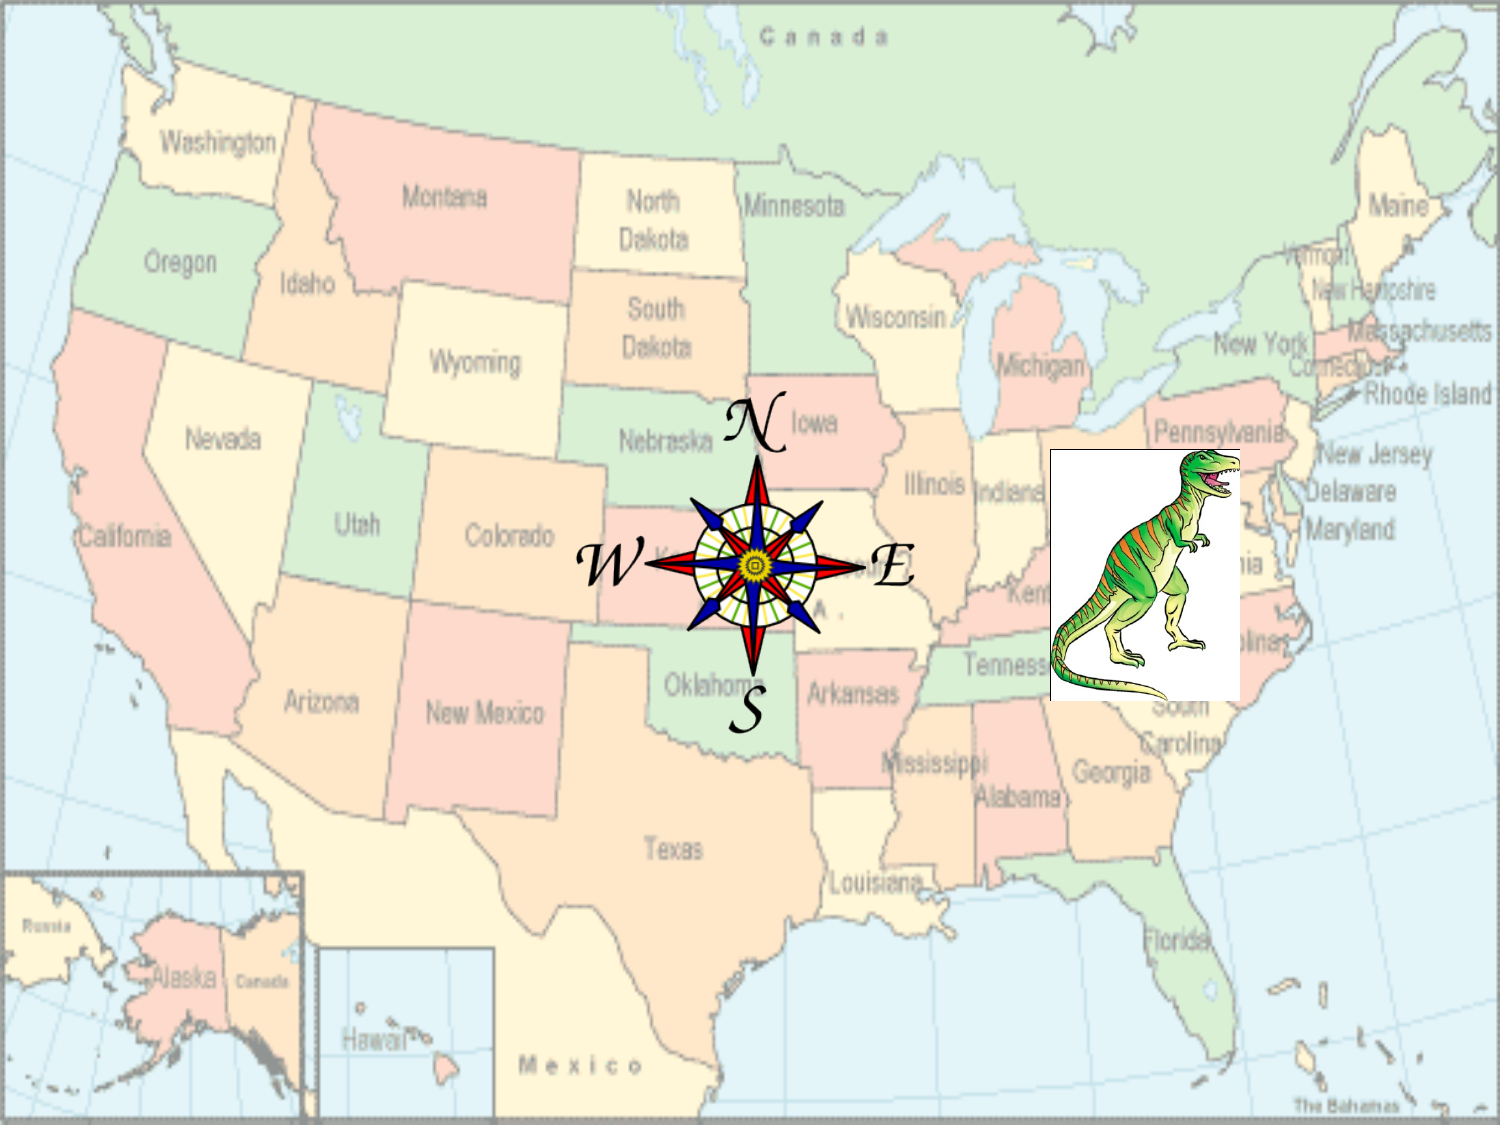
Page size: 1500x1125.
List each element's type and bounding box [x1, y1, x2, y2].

picture [1049, 449, 1240, 702]
picture [562, 374, 922, 743]
